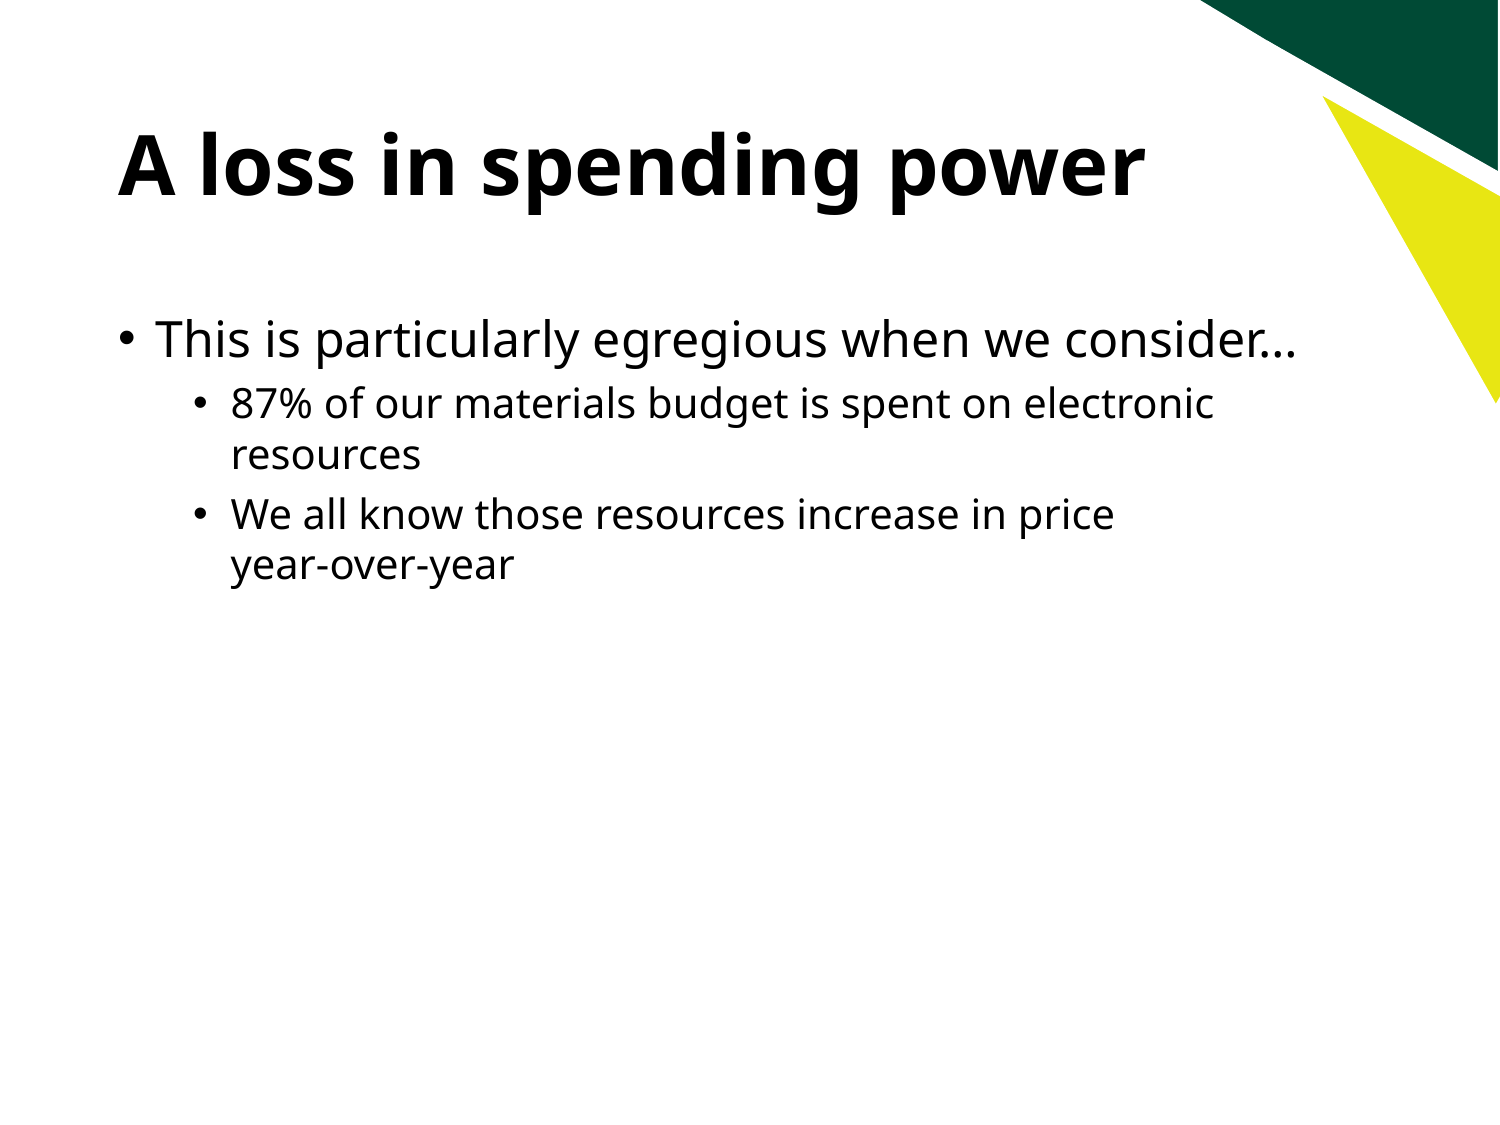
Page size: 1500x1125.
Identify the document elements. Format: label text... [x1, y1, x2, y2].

title A loss in spending power [103, 59, 1397, 278]
list This is particularly egregious when we consider… 87% of our materials budget is spent on electronic resources We all know those resources increase in price year-over-year [103, 299, 1397, 900]
